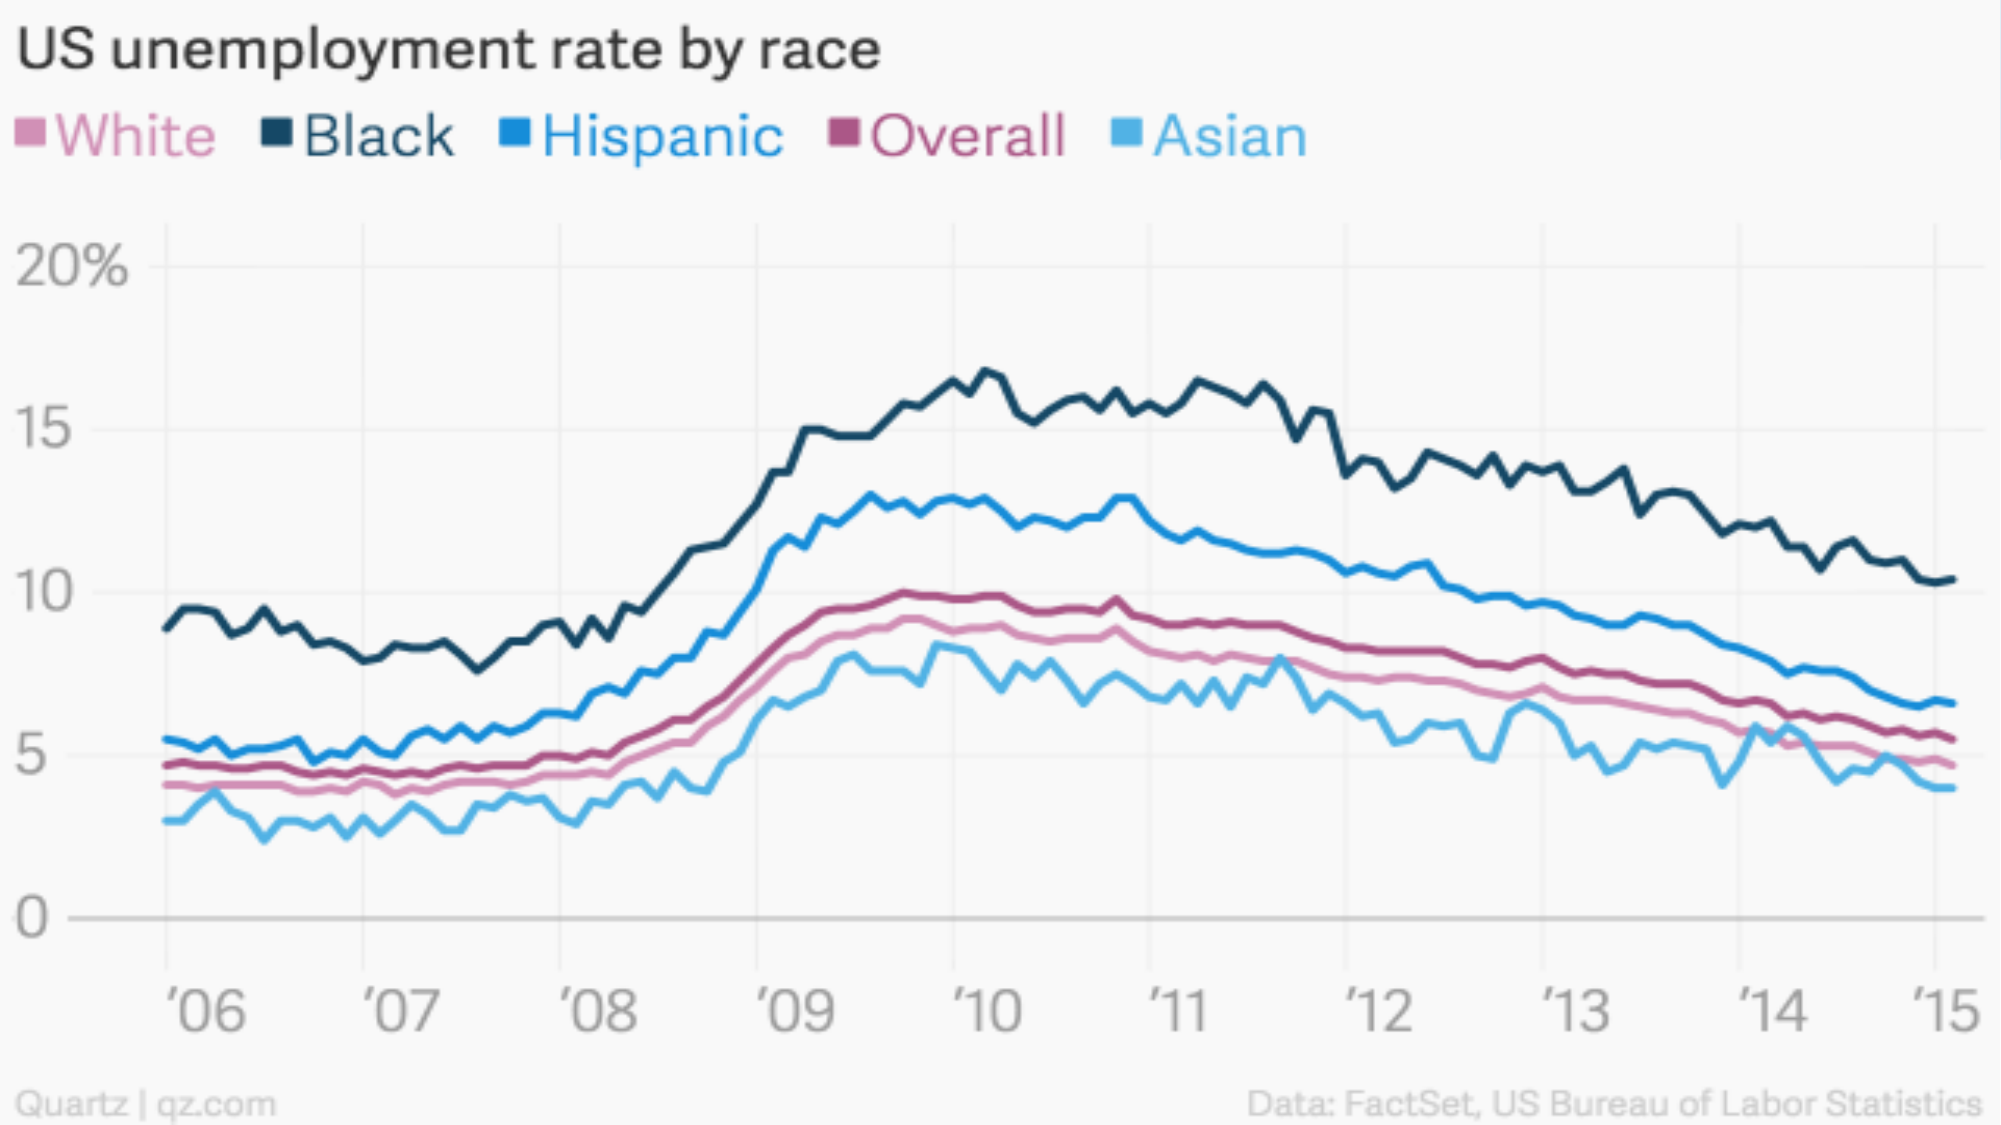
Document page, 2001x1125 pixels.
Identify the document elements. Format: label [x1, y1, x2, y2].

list [0, 0, 2000, 1125]
